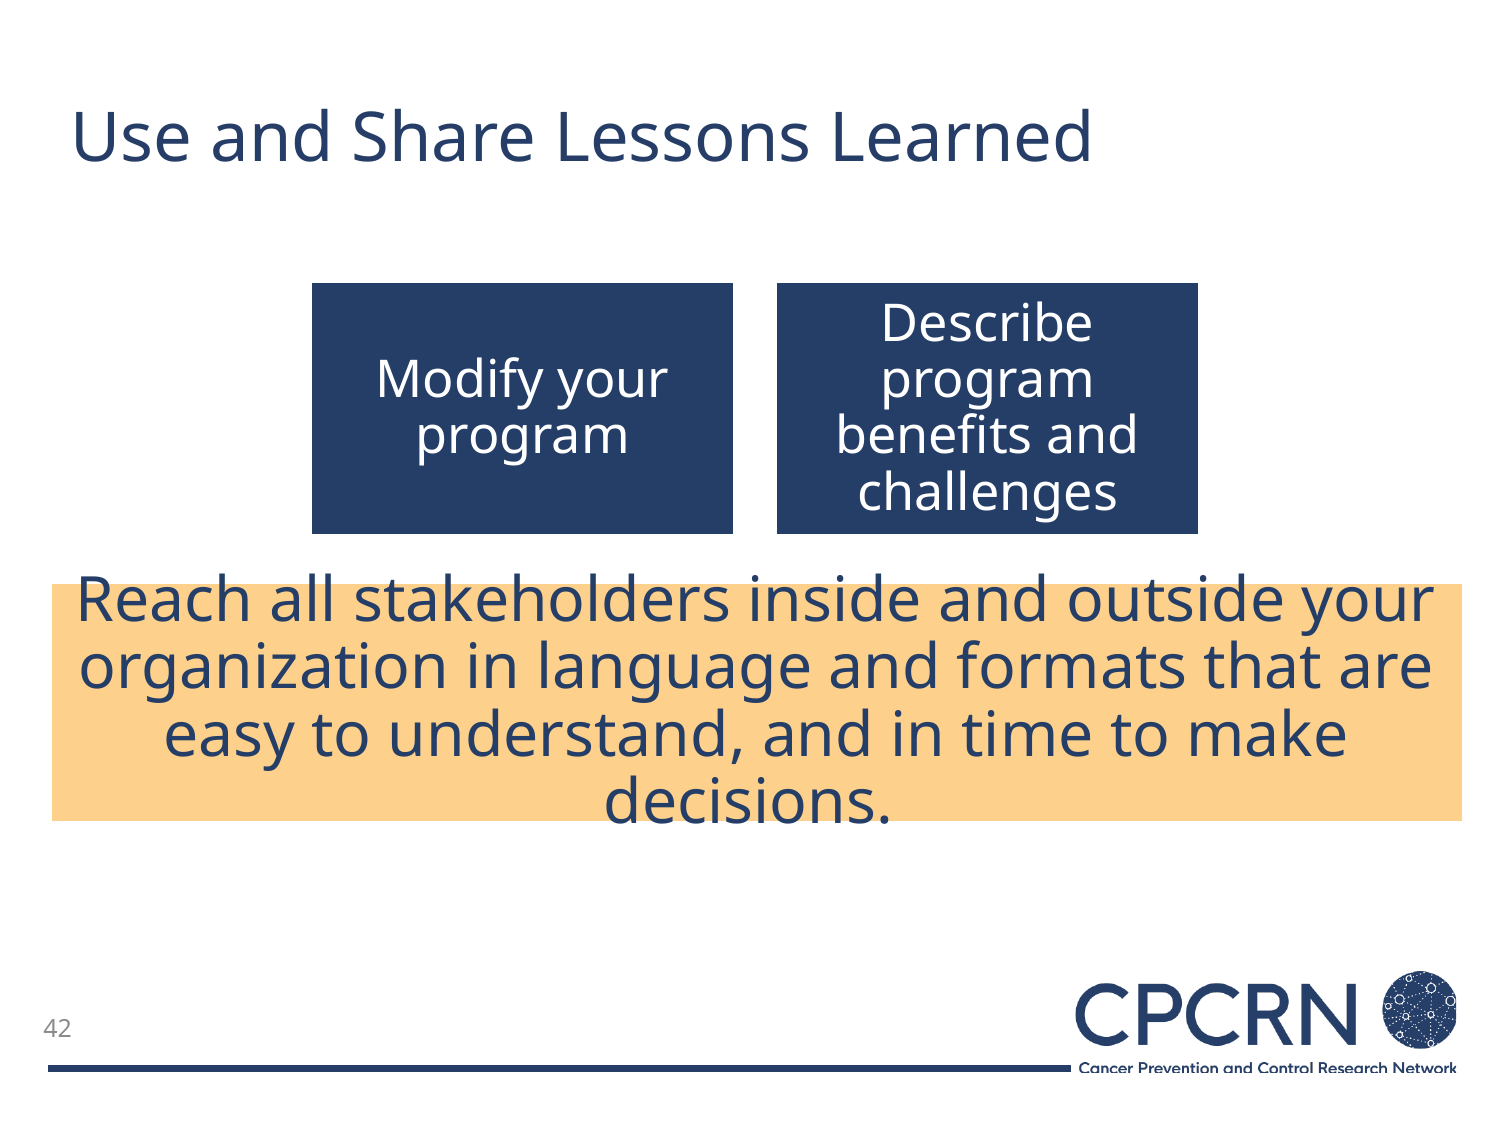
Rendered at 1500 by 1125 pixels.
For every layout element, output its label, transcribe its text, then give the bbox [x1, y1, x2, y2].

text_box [50, 582, 1463, 823]
slide_number 42 [28, 999, 379, 1060]
title Use and Share Lessons Learned [55, 21, 1405, 259]
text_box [311, 204, 1200, 582]
